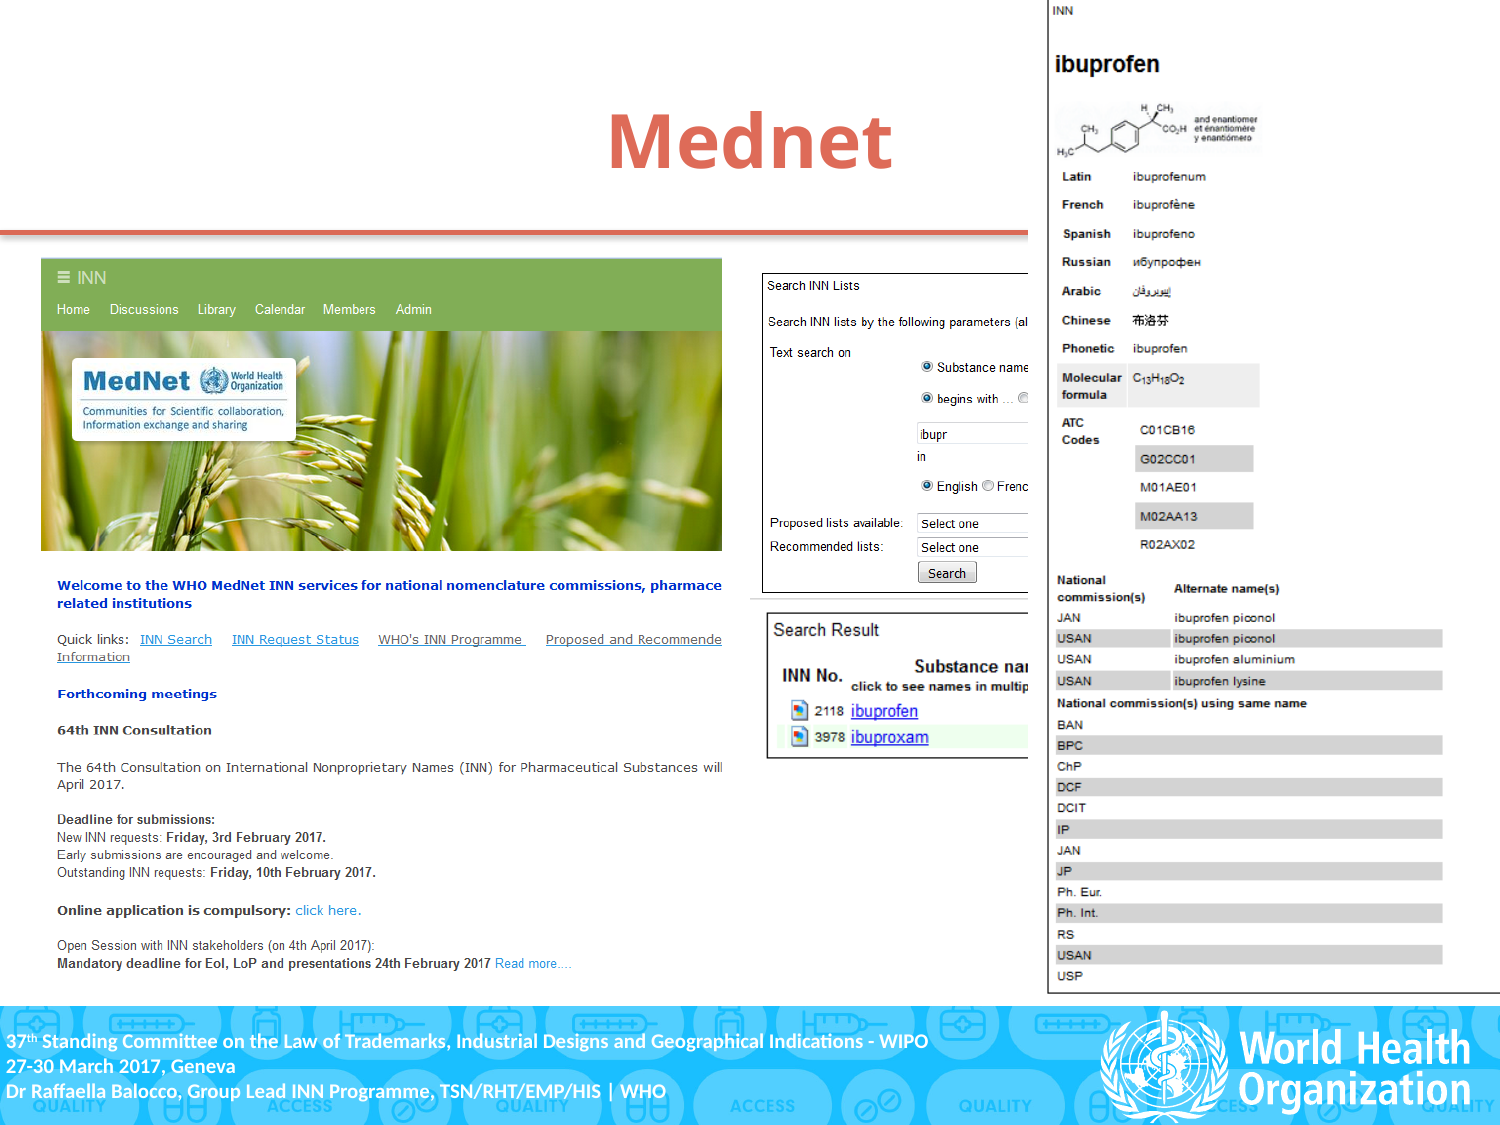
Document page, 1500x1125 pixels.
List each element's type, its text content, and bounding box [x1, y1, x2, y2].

picture [0, 0, 1500, 1125]
title Mednet [0, 45, 1023, 233]
picture [40, 257, 722, 974]
